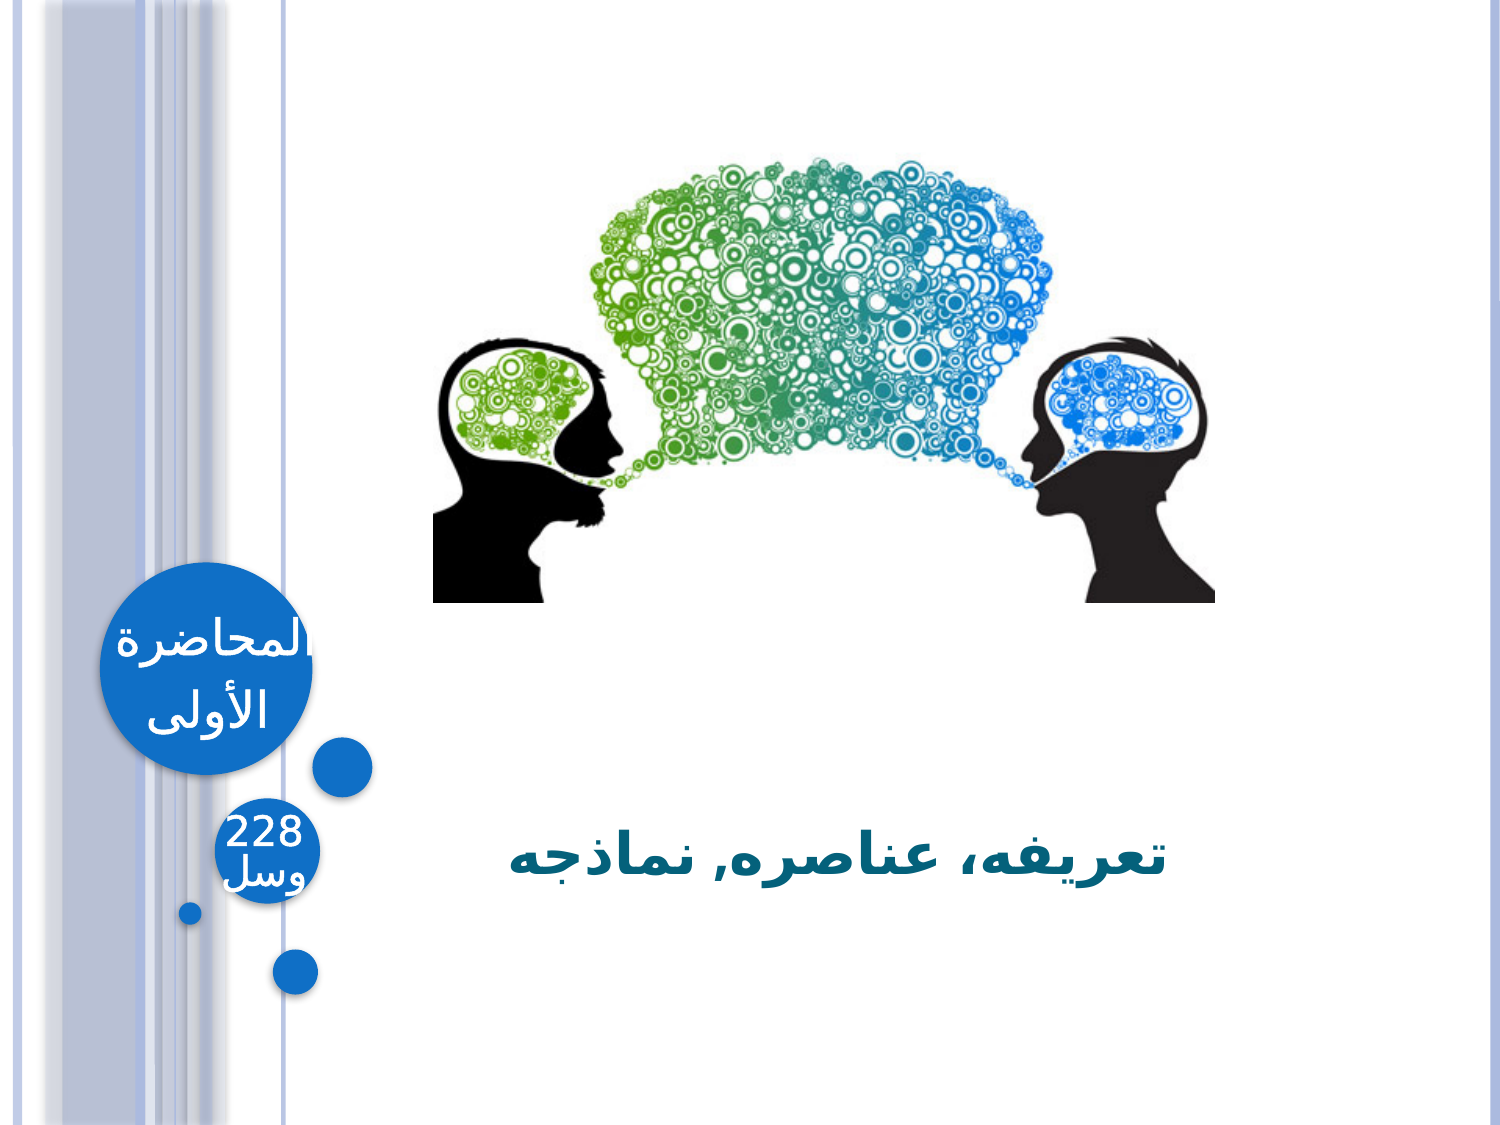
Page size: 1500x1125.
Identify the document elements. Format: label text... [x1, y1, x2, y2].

subtitle تعريفه، عناصره, نماذجه [339, 808, 1353, 948]
picture [433, 128, 1216, 603]
text_box 228 وسل [199, 806, 329, 902]
text_box المحاضرة الأولى [88, 597, 343, 746]
